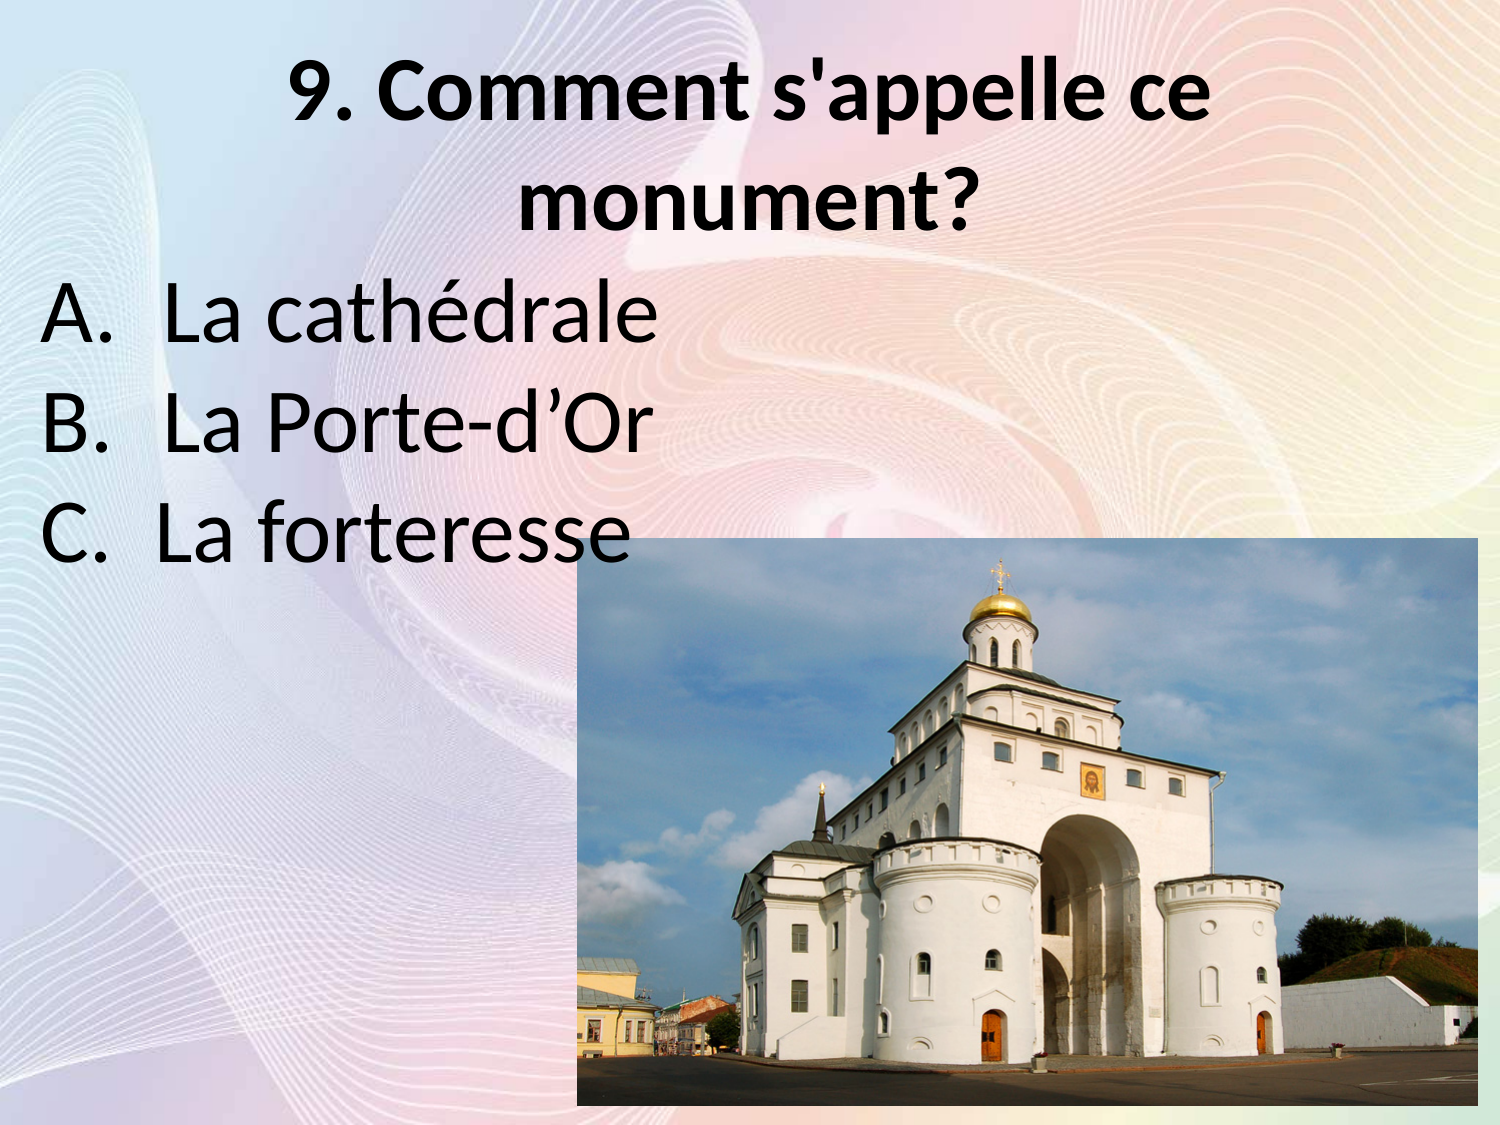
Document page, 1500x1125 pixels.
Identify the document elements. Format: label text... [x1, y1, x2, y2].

title 9. Comment s'appelle ce monument? [29, 45, 1471, 233]
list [577, 538, 1478, 1107]
picture [0, 0, 1500, 1125]
text_box La cathédrale La Porte-d’Or C. La forteresse [25, 243, 782, 589]
